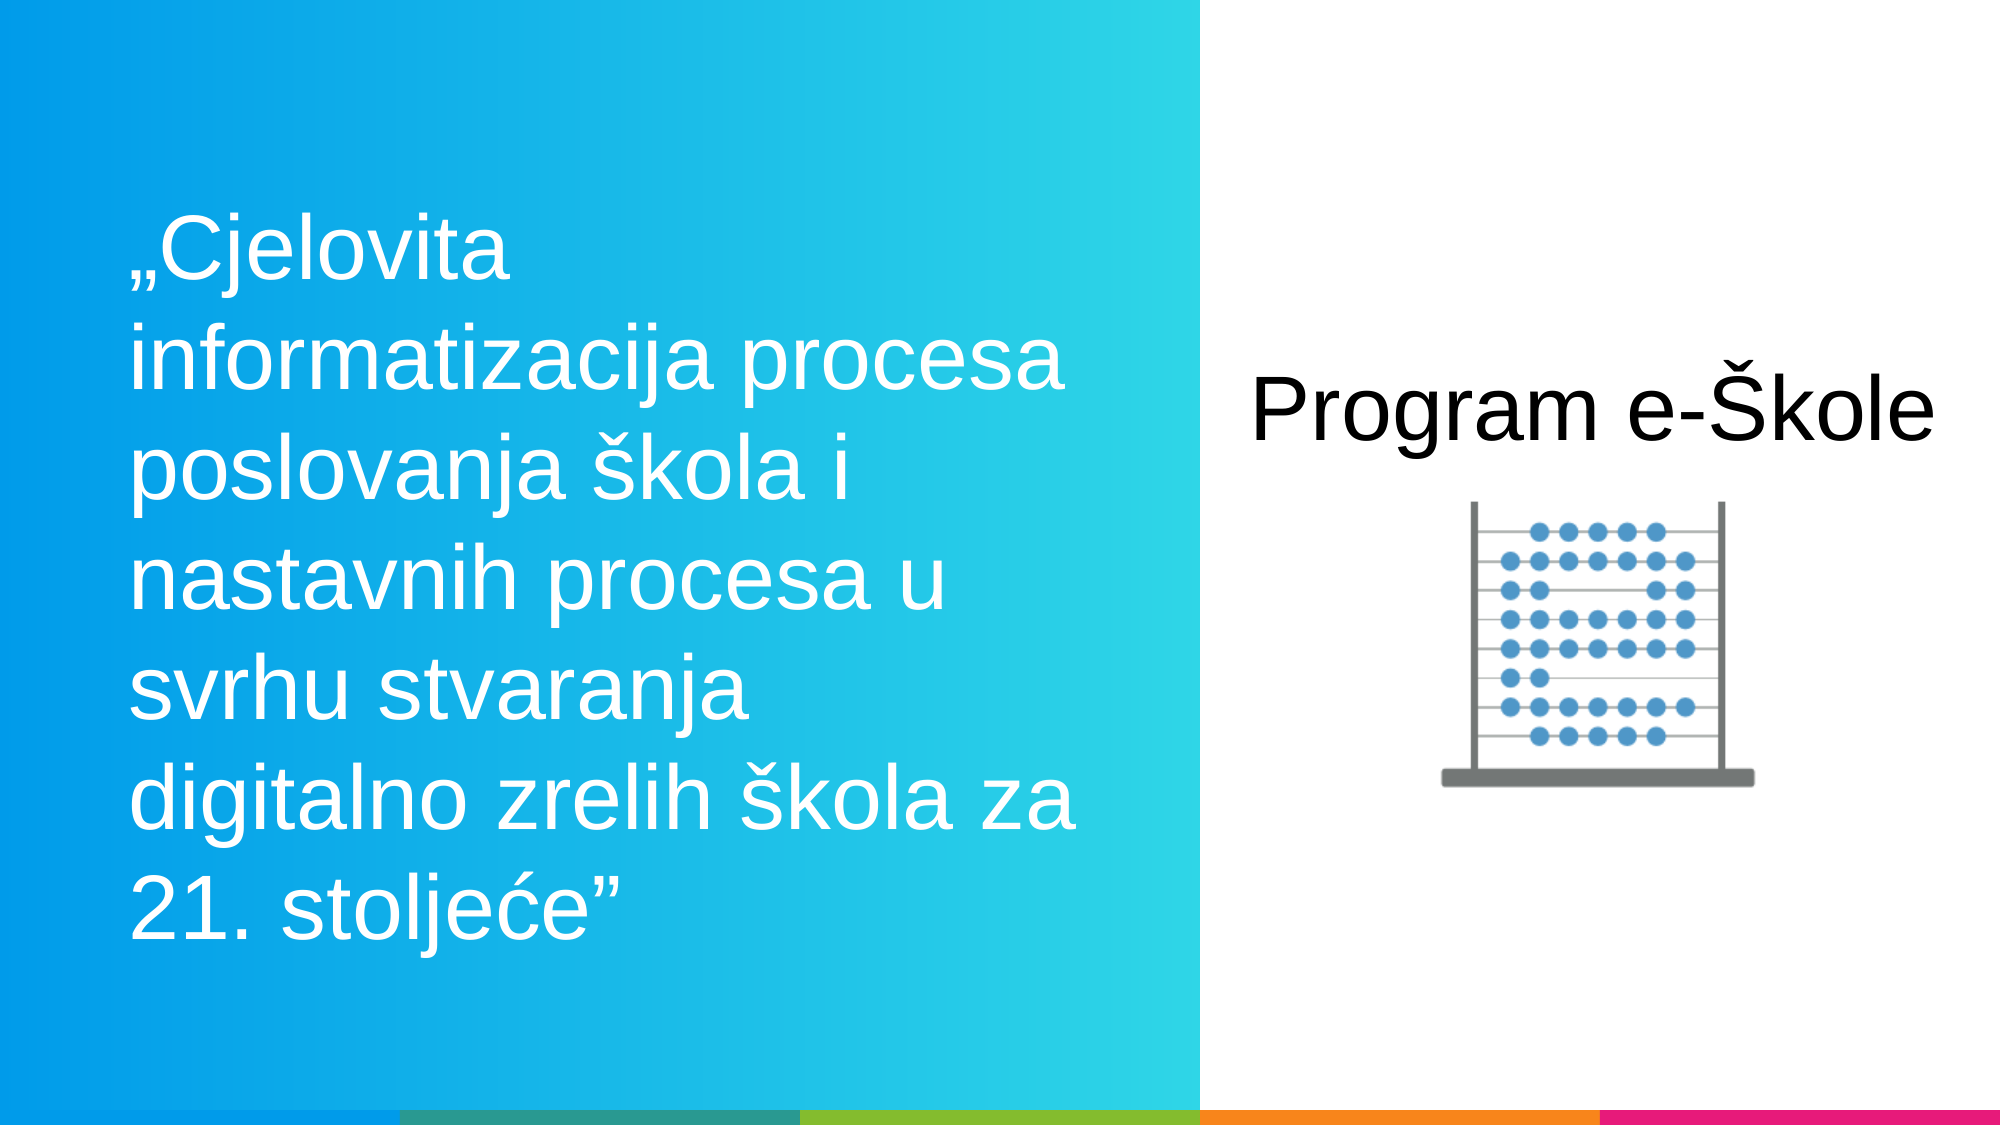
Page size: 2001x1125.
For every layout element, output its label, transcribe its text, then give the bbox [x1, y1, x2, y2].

picture [1211, 457, 1978, 807]
title „Cjelovita informatizacija procesa poslovanja škola i nastavnih procesa u svrhu stvaranja digitalno zrelih škola za 21. stoljeće” [113, 159, 1104, 966]
text_box Program e-Škole [1222, 334, 1966, 456]
